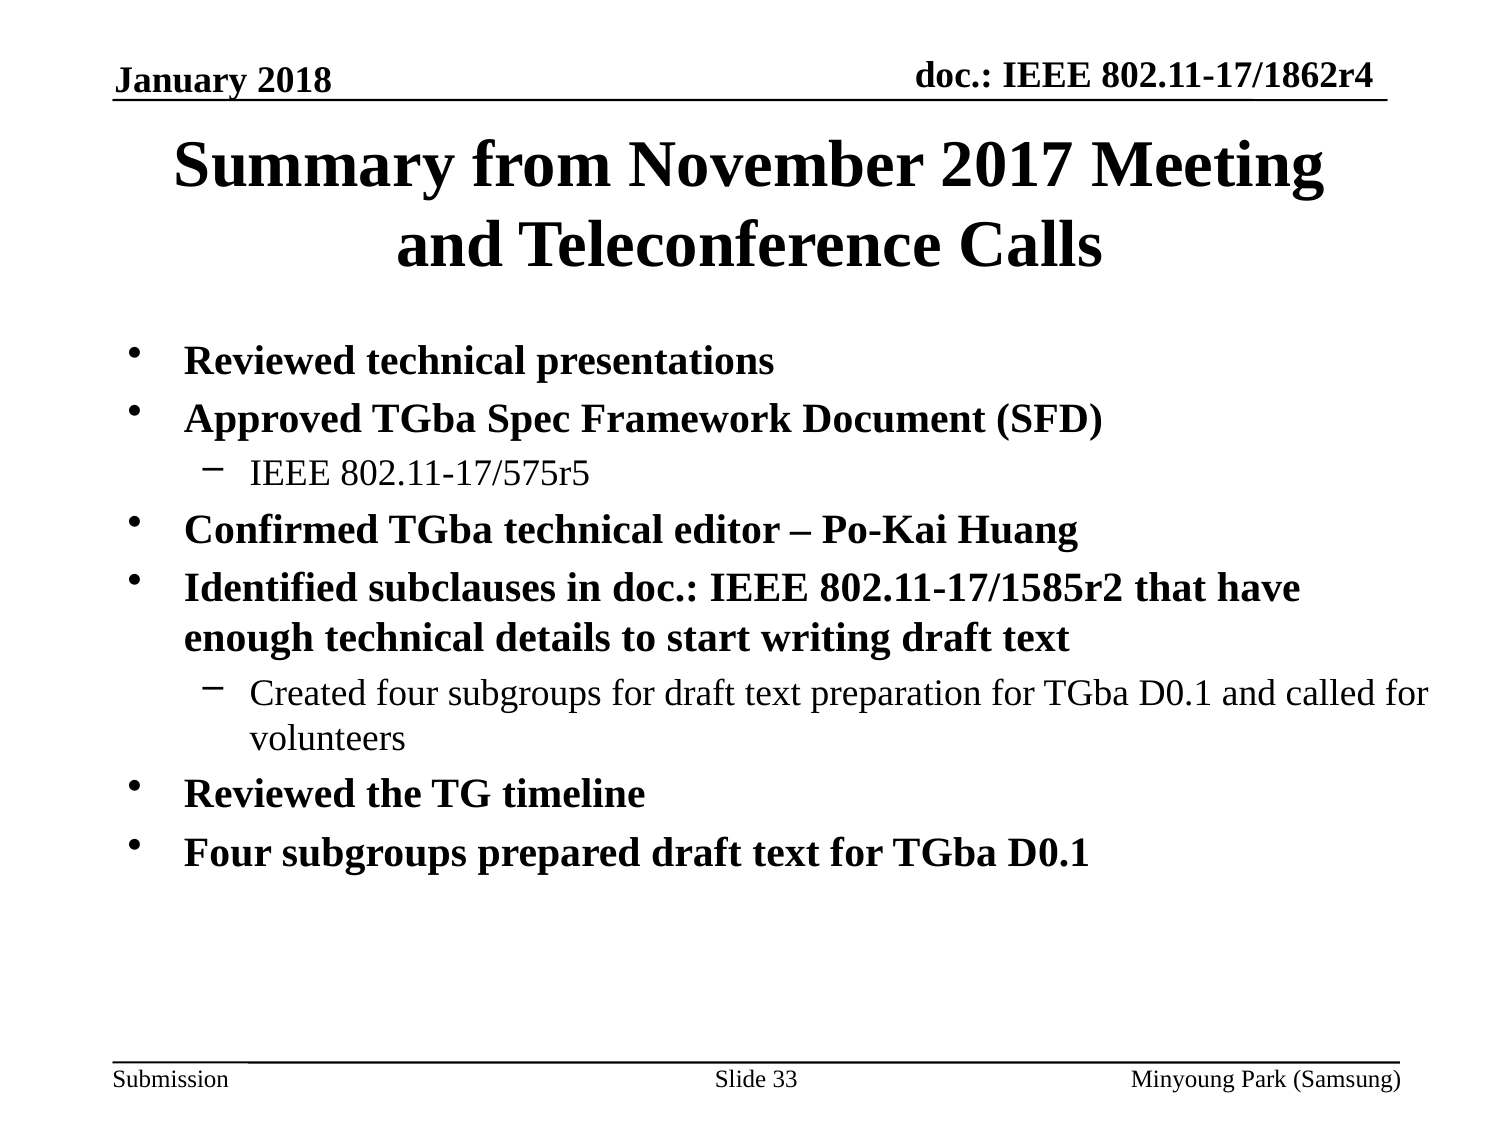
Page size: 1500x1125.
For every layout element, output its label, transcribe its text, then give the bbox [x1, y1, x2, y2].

slide_number Slide 33 [712, 1061, 800, 1093]
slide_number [114, 54, 335, 101]
footer Minyoung Park (Samsung) [949, 1061, 1402, 1093]
title Summary from November 2017 Meeting and Teleconference Calls [112, 112, 1388, 288]
list Reviewed technical presentations Approved TGba Spec Framework Document (SFD) IEEE 802.11-17/575r5 Confirmed TGba technical editor – Po-Kai Huang Identified subclauses in doc.: IEEE 802.11-17/1585r2 that have enough technical details to start writing draft text Created four subgroups for draft text preparation for TGba D0.1 and called for volunteers Reviewed the TG timeline Four subgroups prepared draft text for TGba D0.1 [112, 324, 1450, 1063]
